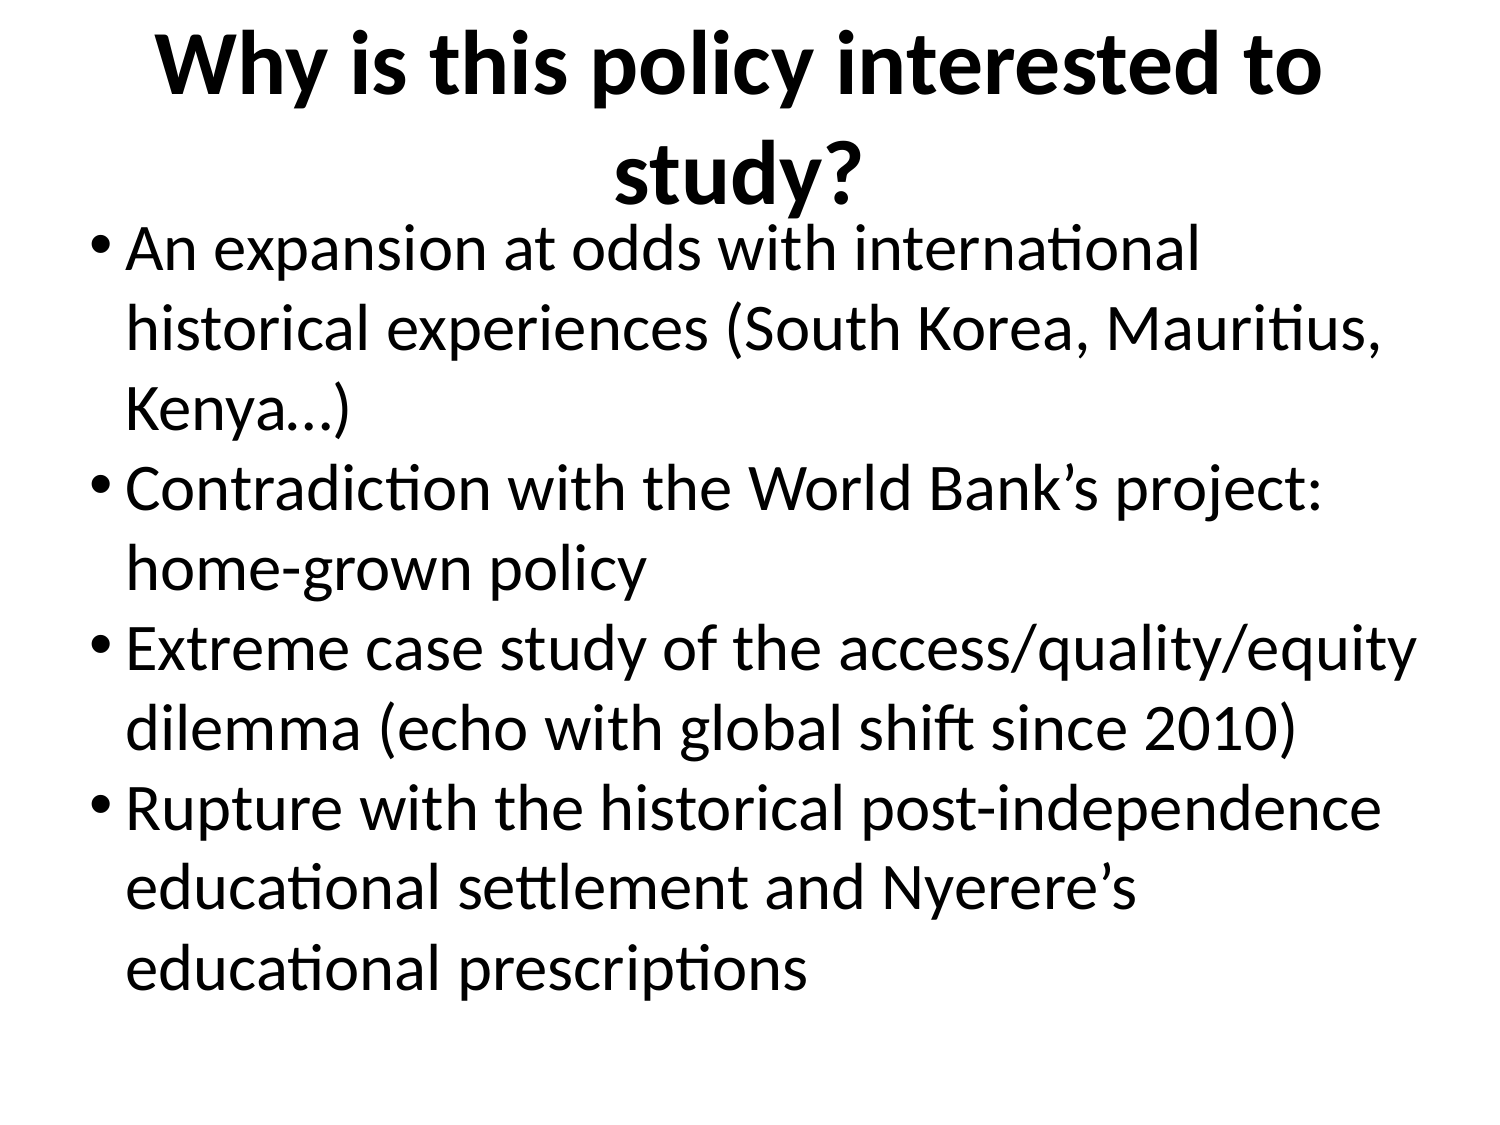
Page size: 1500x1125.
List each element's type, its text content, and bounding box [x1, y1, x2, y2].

text_box Why is this policy interested to study? [64, 19, 1415, 207]
text_box An expansion at odds with international historical experiences (South Korea, Mauritius, Kenya…) Contradiction with the World Bank’s project: home-grown policy Extreme case study of the access/quality/equity dilemma (echo with global shift since 2010) Rupture with the historical post-independence educational settlement and Nyerere’s educational prescriptions [74, 196, 1459, 1094]
